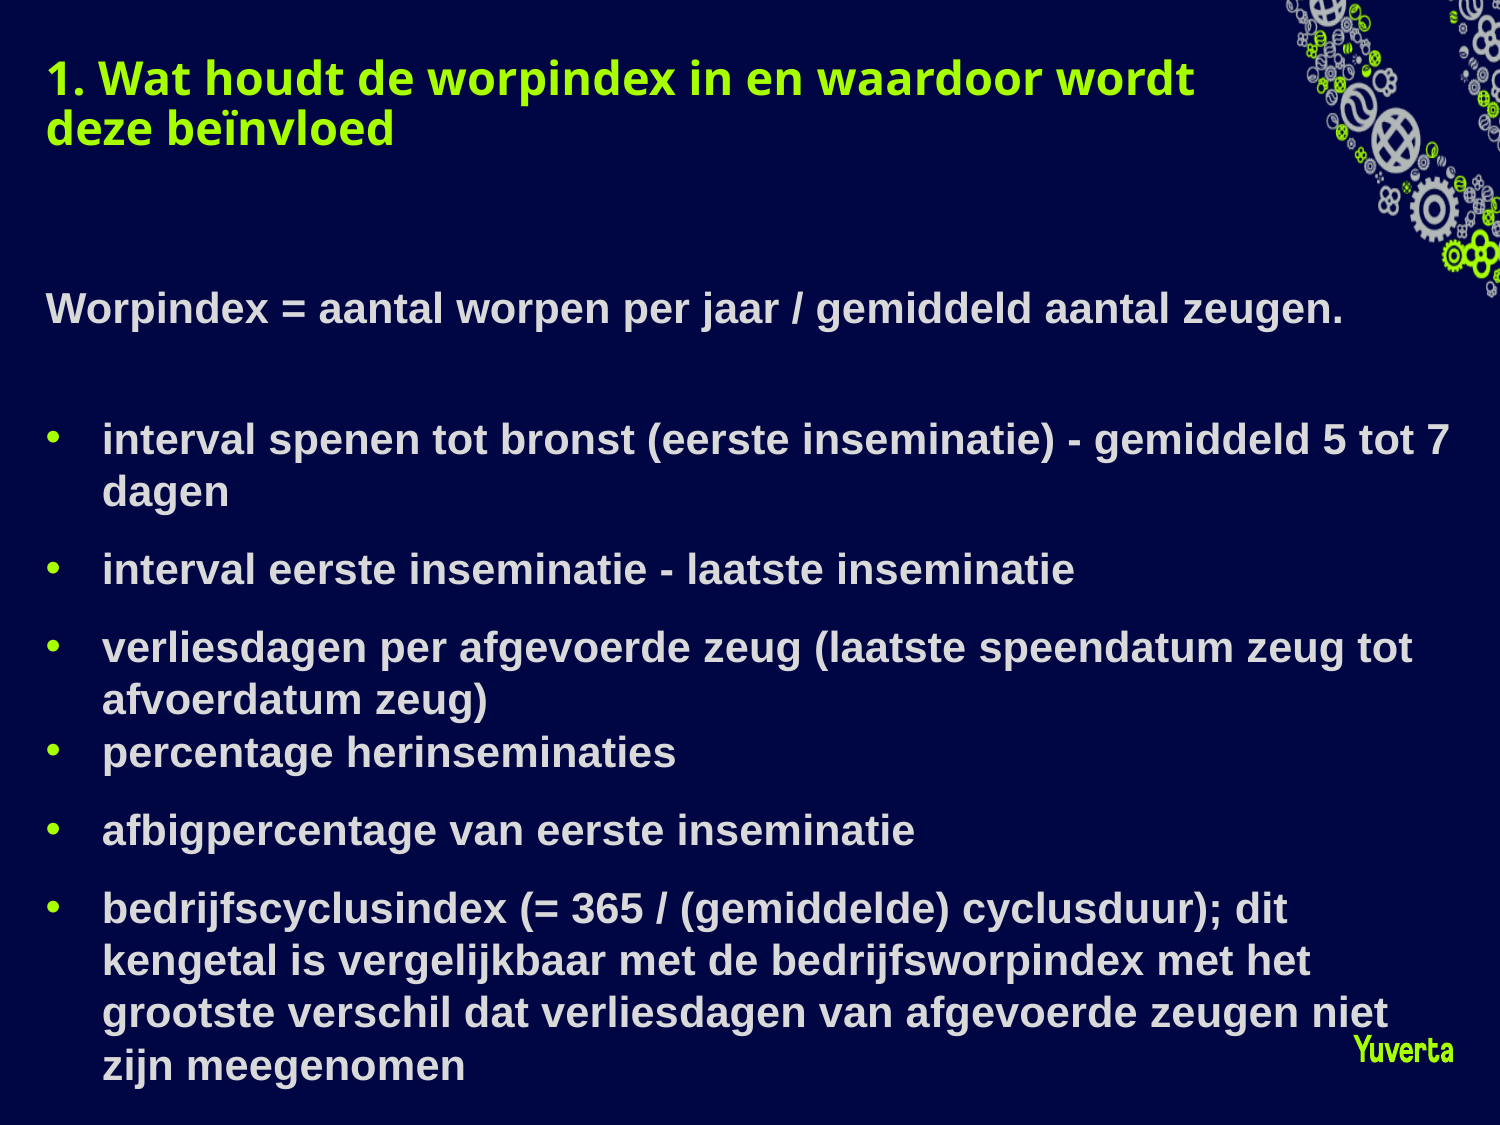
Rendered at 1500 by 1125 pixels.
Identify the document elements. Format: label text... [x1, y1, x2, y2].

title 1. Wat houdt de worpindex in en waardoor wordt deze beïnvloed [45, 48, 1308, 239]
picture [0, 0, 1500, 1125]
list Worpindex = aantal worpen per jaar / gemiddeld aantal zeugen. interval spenen tot bronst (eerste inseminatie) - gemiddeld 5 tot 7 dagen interval eerste inseminatie - laatste inseminatie verliesdagen per afgevoerde zeug (laatste speendatum zeug tot afvoerdatum zeug) percentage herinseminaties afbigpercentage van eerste inseminatie bedrijfscyclusindex (= 365 / (gemiddelde) cyclusduur); dit kengetal is vergelijkbaar met de bedrijfsworpindex met het grootste verschil dat verliesdagen van afgevoerde zeugen niet zijn meegenomen [45, 280, 1455, 1098]
